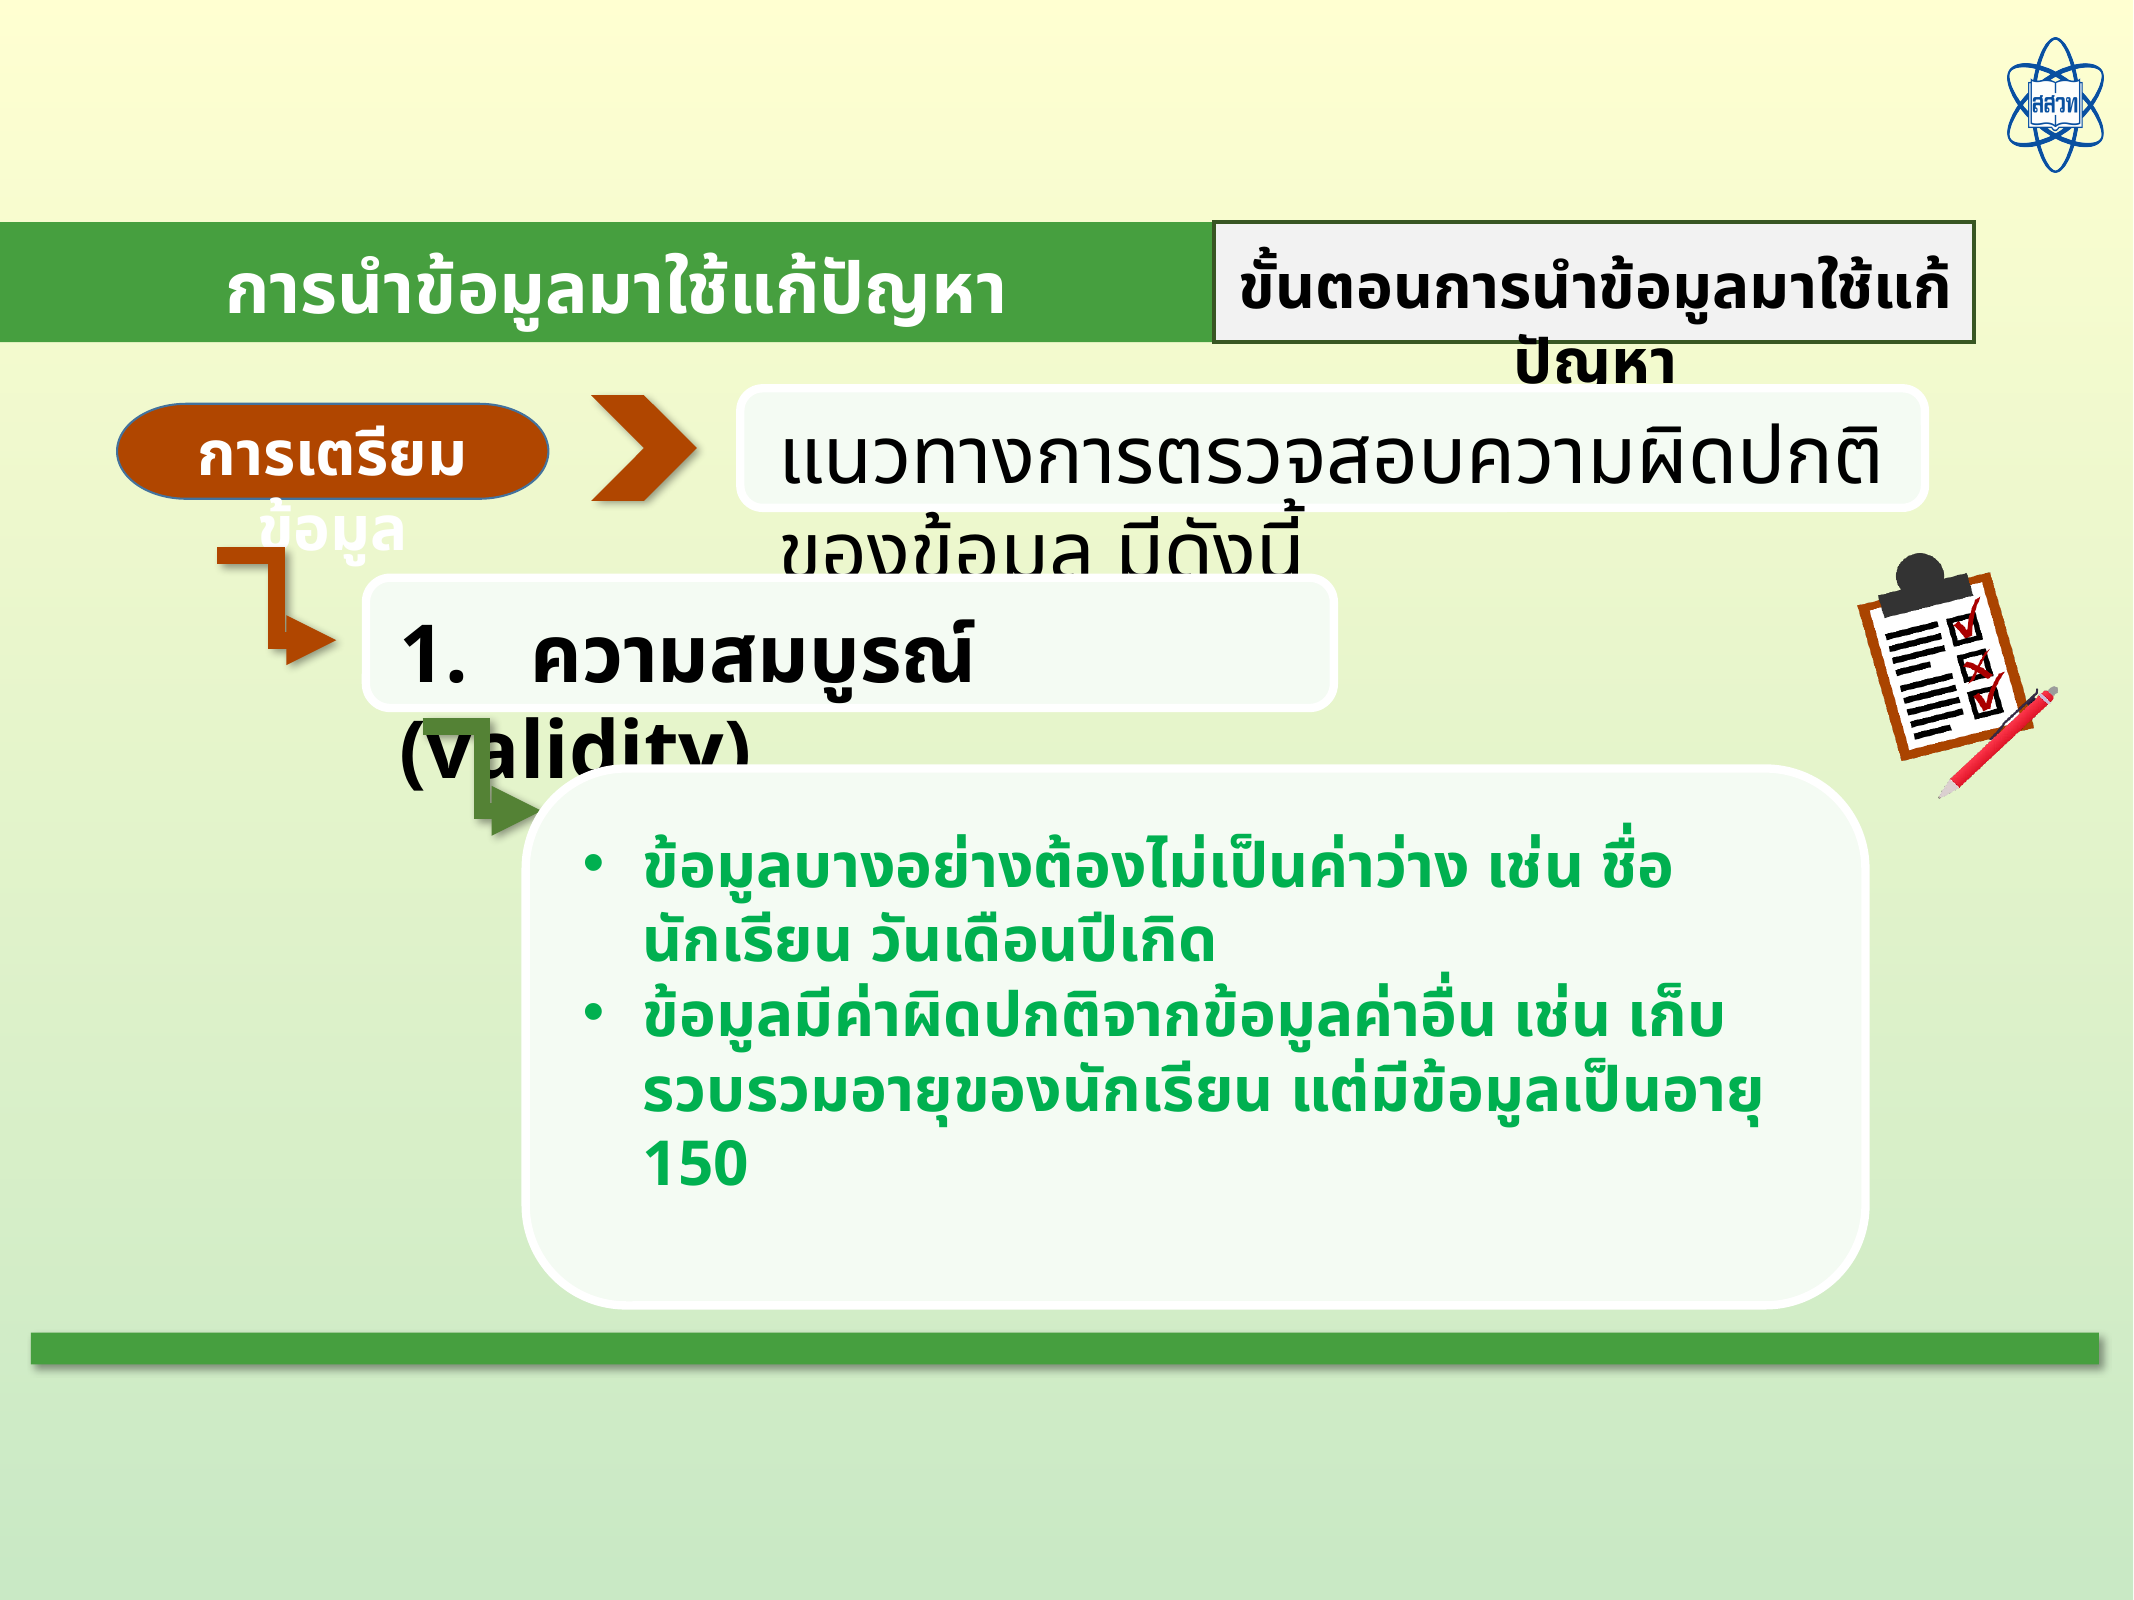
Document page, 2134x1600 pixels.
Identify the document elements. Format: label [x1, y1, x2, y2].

text_box [217, 555, 337, 641]
text_box [588, 394, 699, 502]
text_box [740, 388, 1925, 509]
picture [2007, 37, 2104, 173]
text_box [1214, 222, 1975, 343]
text_box [30, 1331, 2100, 1365]
text_box [422, 726, 1866, 1306]
text_box [365, 577, 1334, 708]
text_box [117, 403, 549, 499]
text_box [0, 222, 1214, 343]
text_box [1857, 553, 2064, 818]
